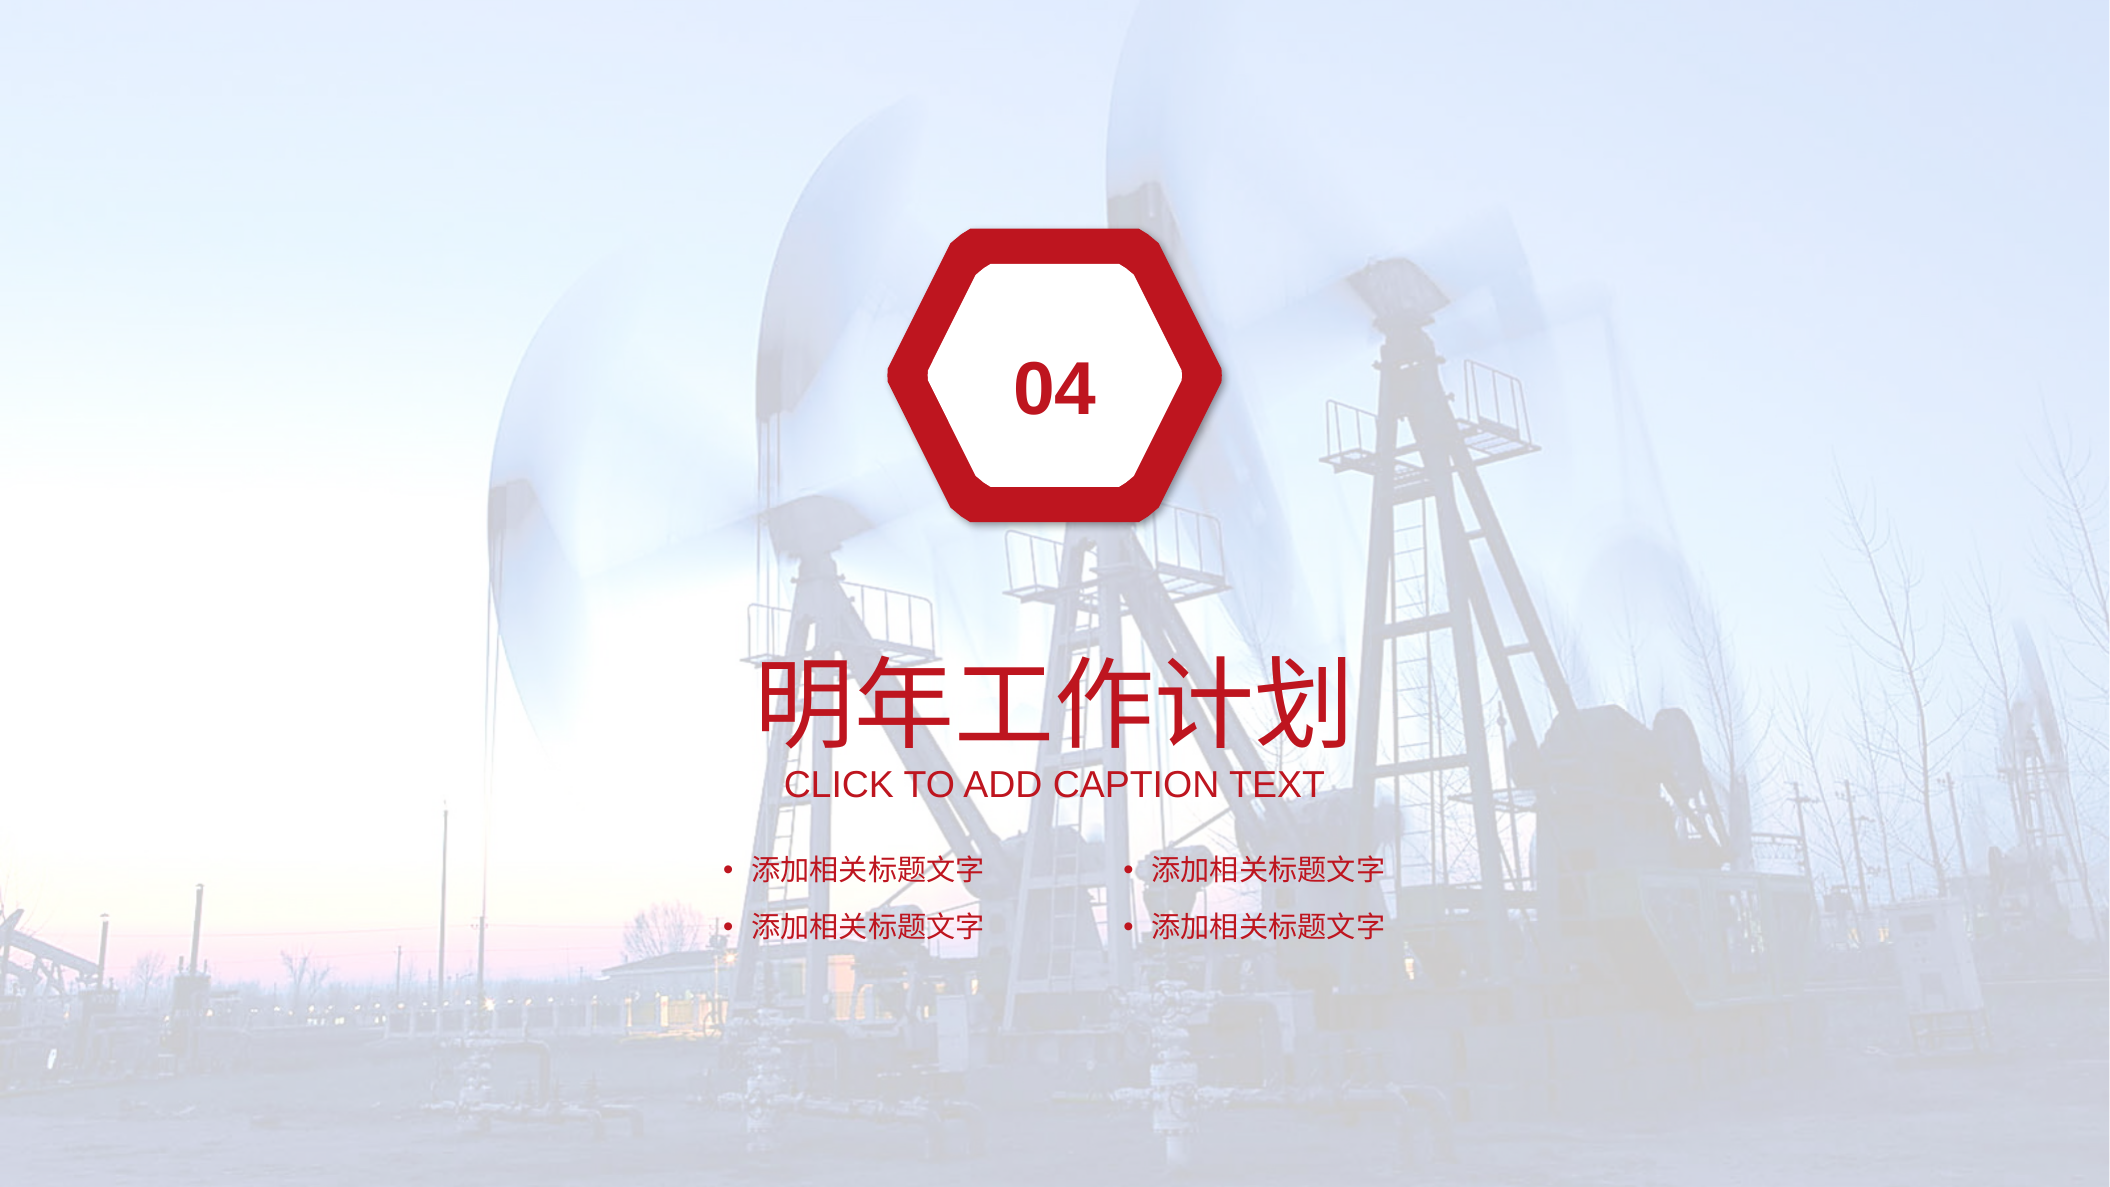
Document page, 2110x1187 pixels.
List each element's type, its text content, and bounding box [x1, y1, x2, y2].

text_box 添加相关标题文字 [1123, 851, 1386, 887]
text_box 添加相关标题文字 [722, 851, 986, 887]
text_box 添加相关标题文字 [1123, 908, 1386, 944]
text_box 添加相关标题文字 [722, 908, 986, 944]
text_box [887, 228, 1222, 523]
